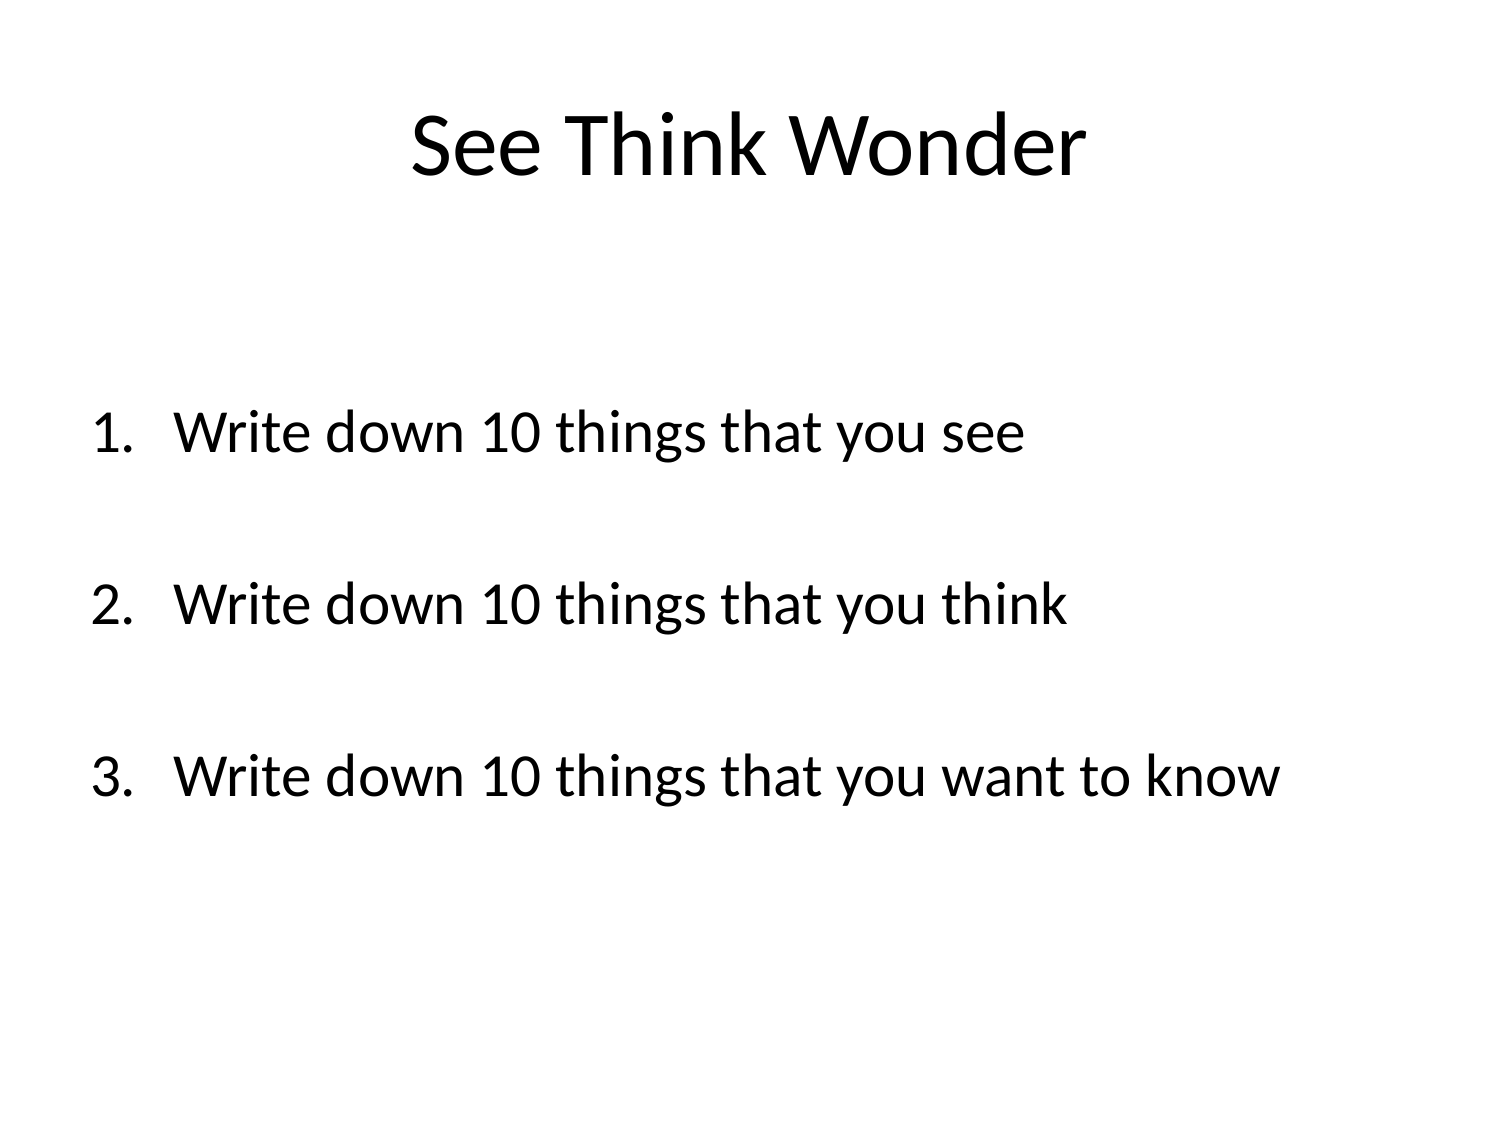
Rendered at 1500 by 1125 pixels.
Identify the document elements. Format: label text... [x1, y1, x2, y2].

list Write down 10 things that you see Write down 10 things that you think Write down 10 things that you want to know [75, 212, 1425, 818]
title See Think Wonder [75, 45, 1425, 212]
